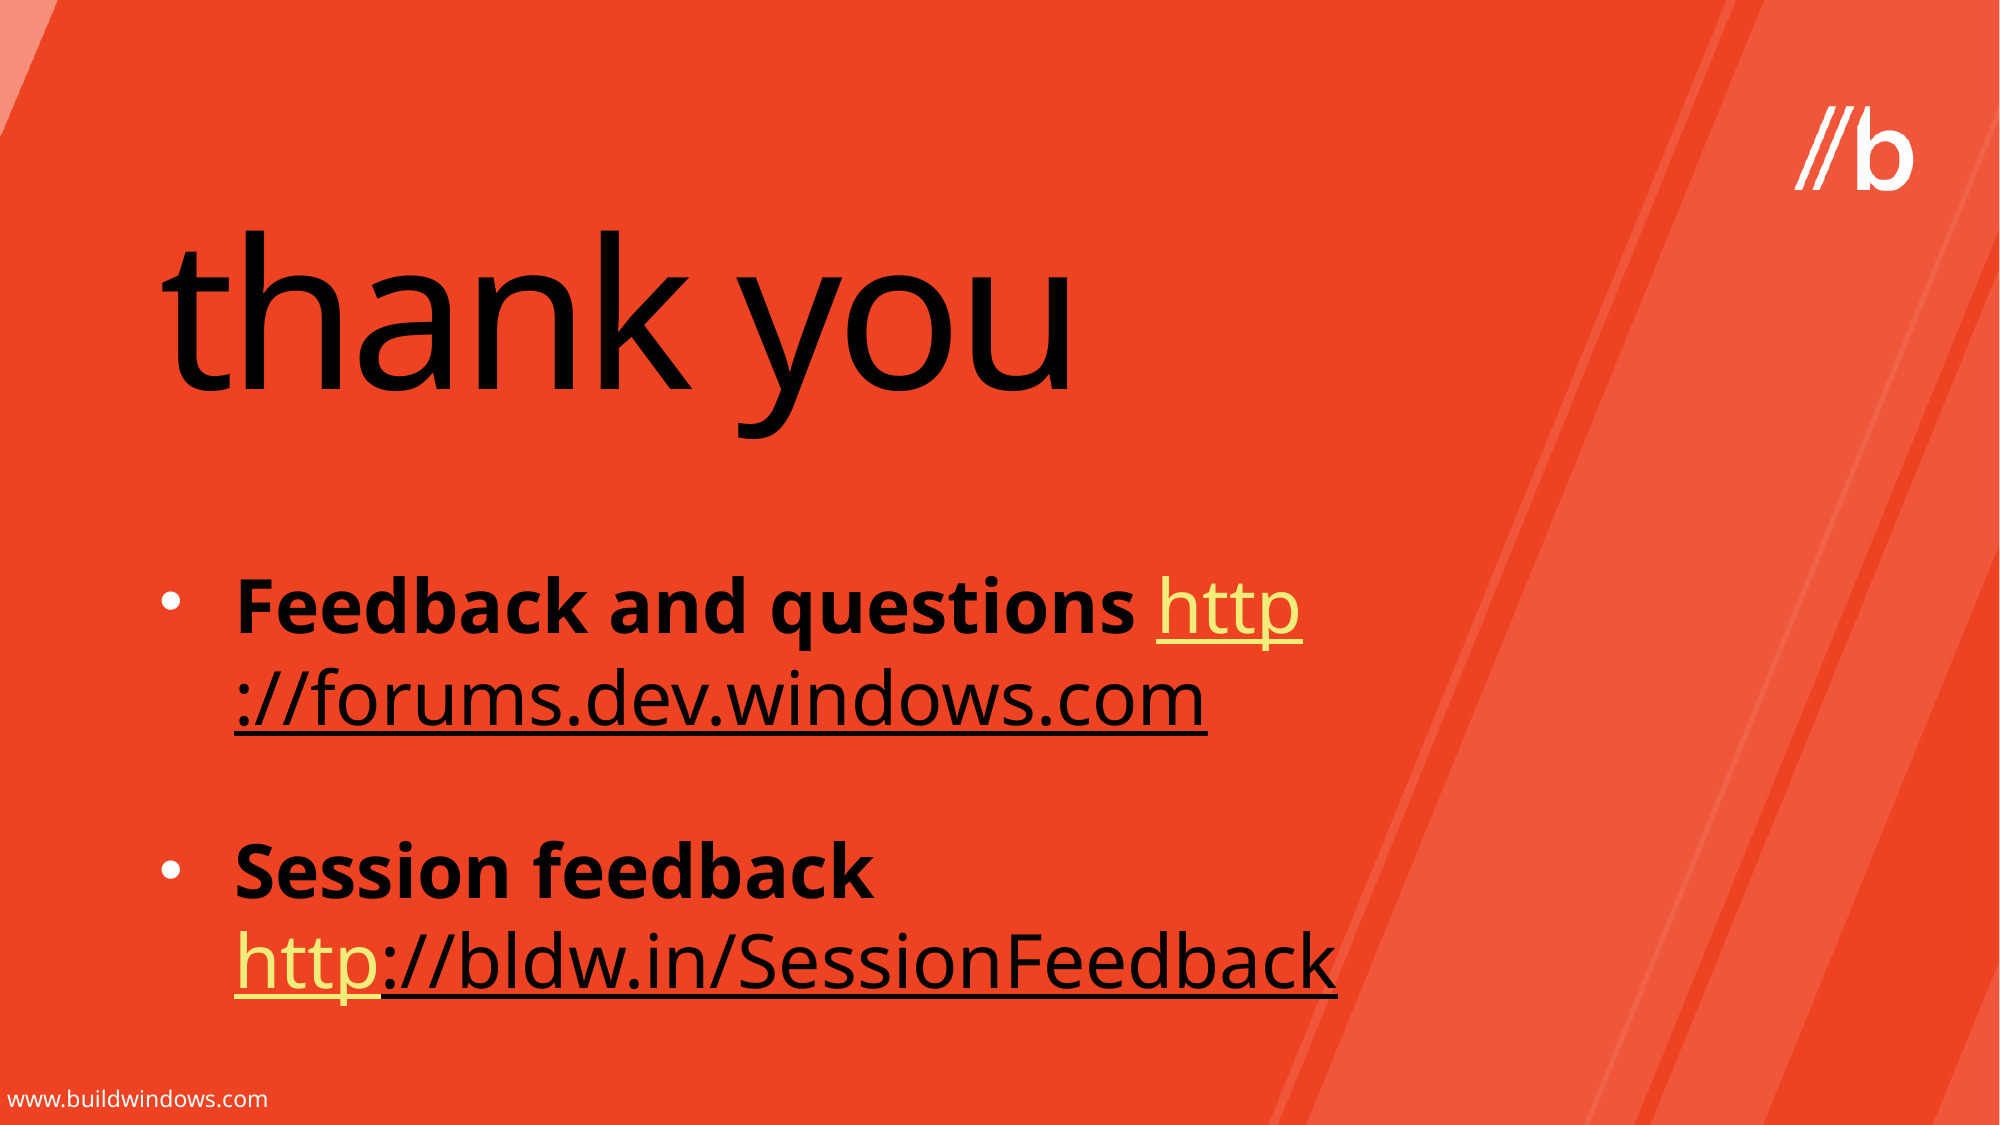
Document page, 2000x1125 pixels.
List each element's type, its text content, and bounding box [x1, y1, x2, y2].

subtitle Feedback and questions http://forums.dev.windows.com Session feedback http://bldw.in/SessionFeedback [159, 559, 1939, 998]
picture [0, 0, 2000, 1125]
list thank you [159, 209, 1645, 436]
